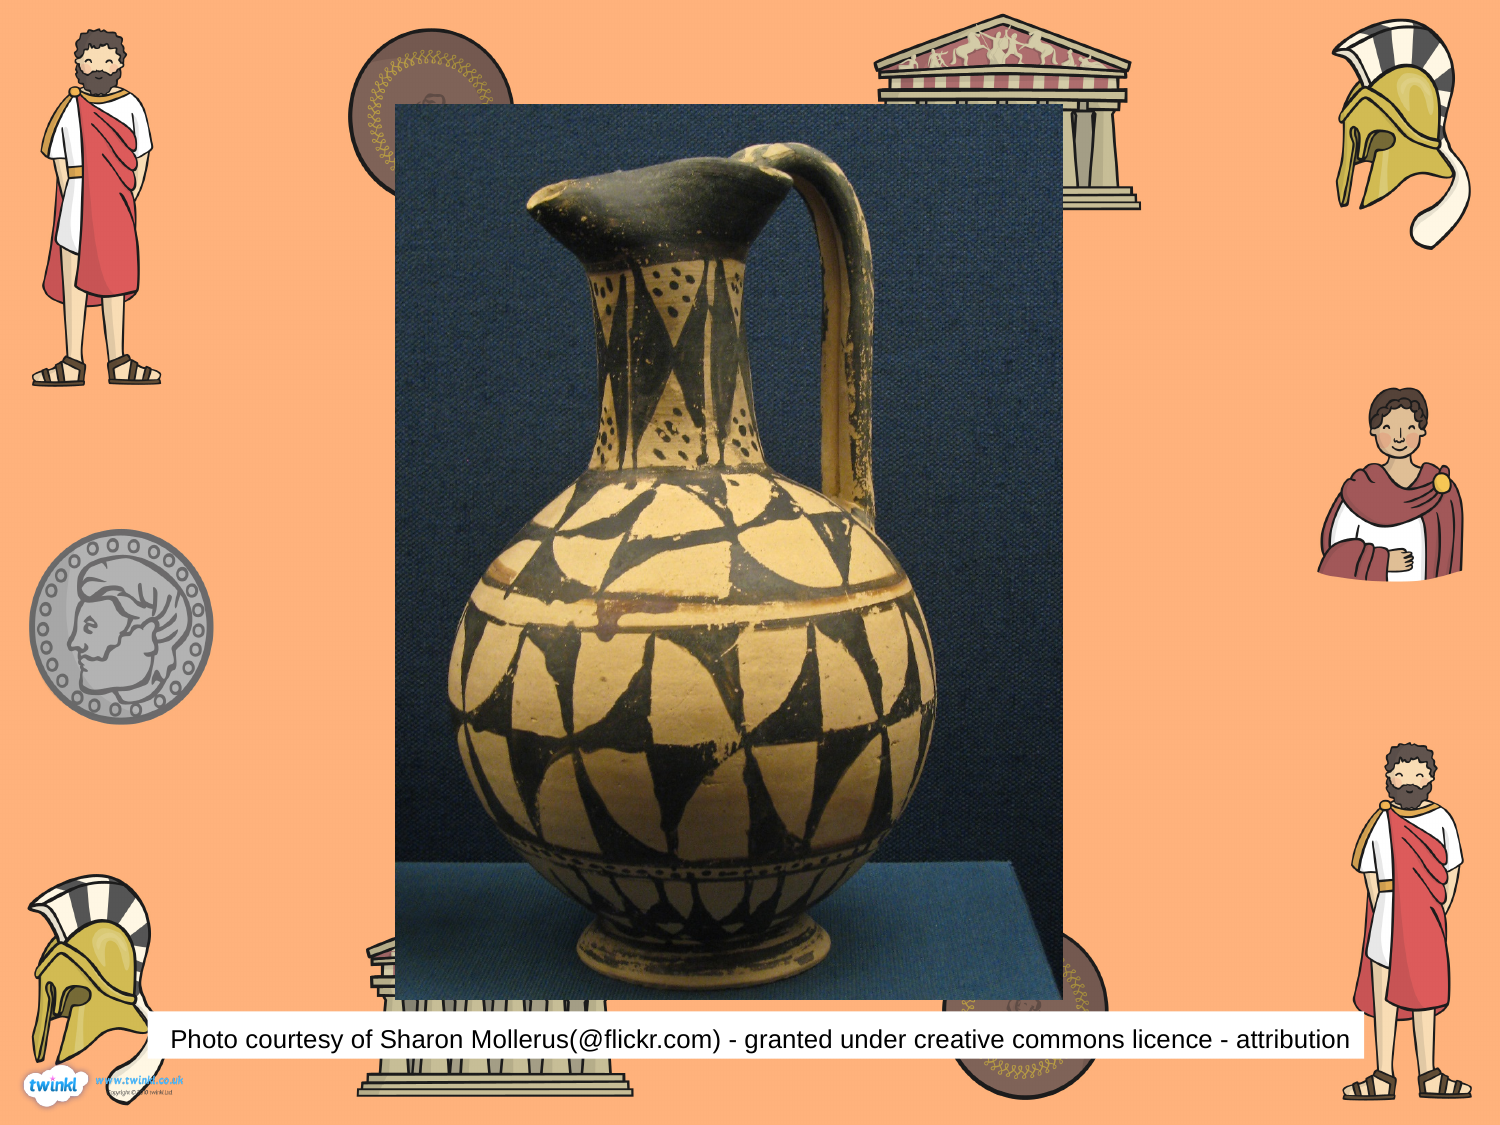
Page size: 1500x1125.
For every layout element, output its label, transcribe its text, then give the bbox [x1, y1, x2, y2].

picture [0, 0, 1500, 1125]
text_box Photo courtesy of Sharon Mollerus(@flickr.com) - granted under creative commons licence - attribution [147, 1011, 1376, 1065]
